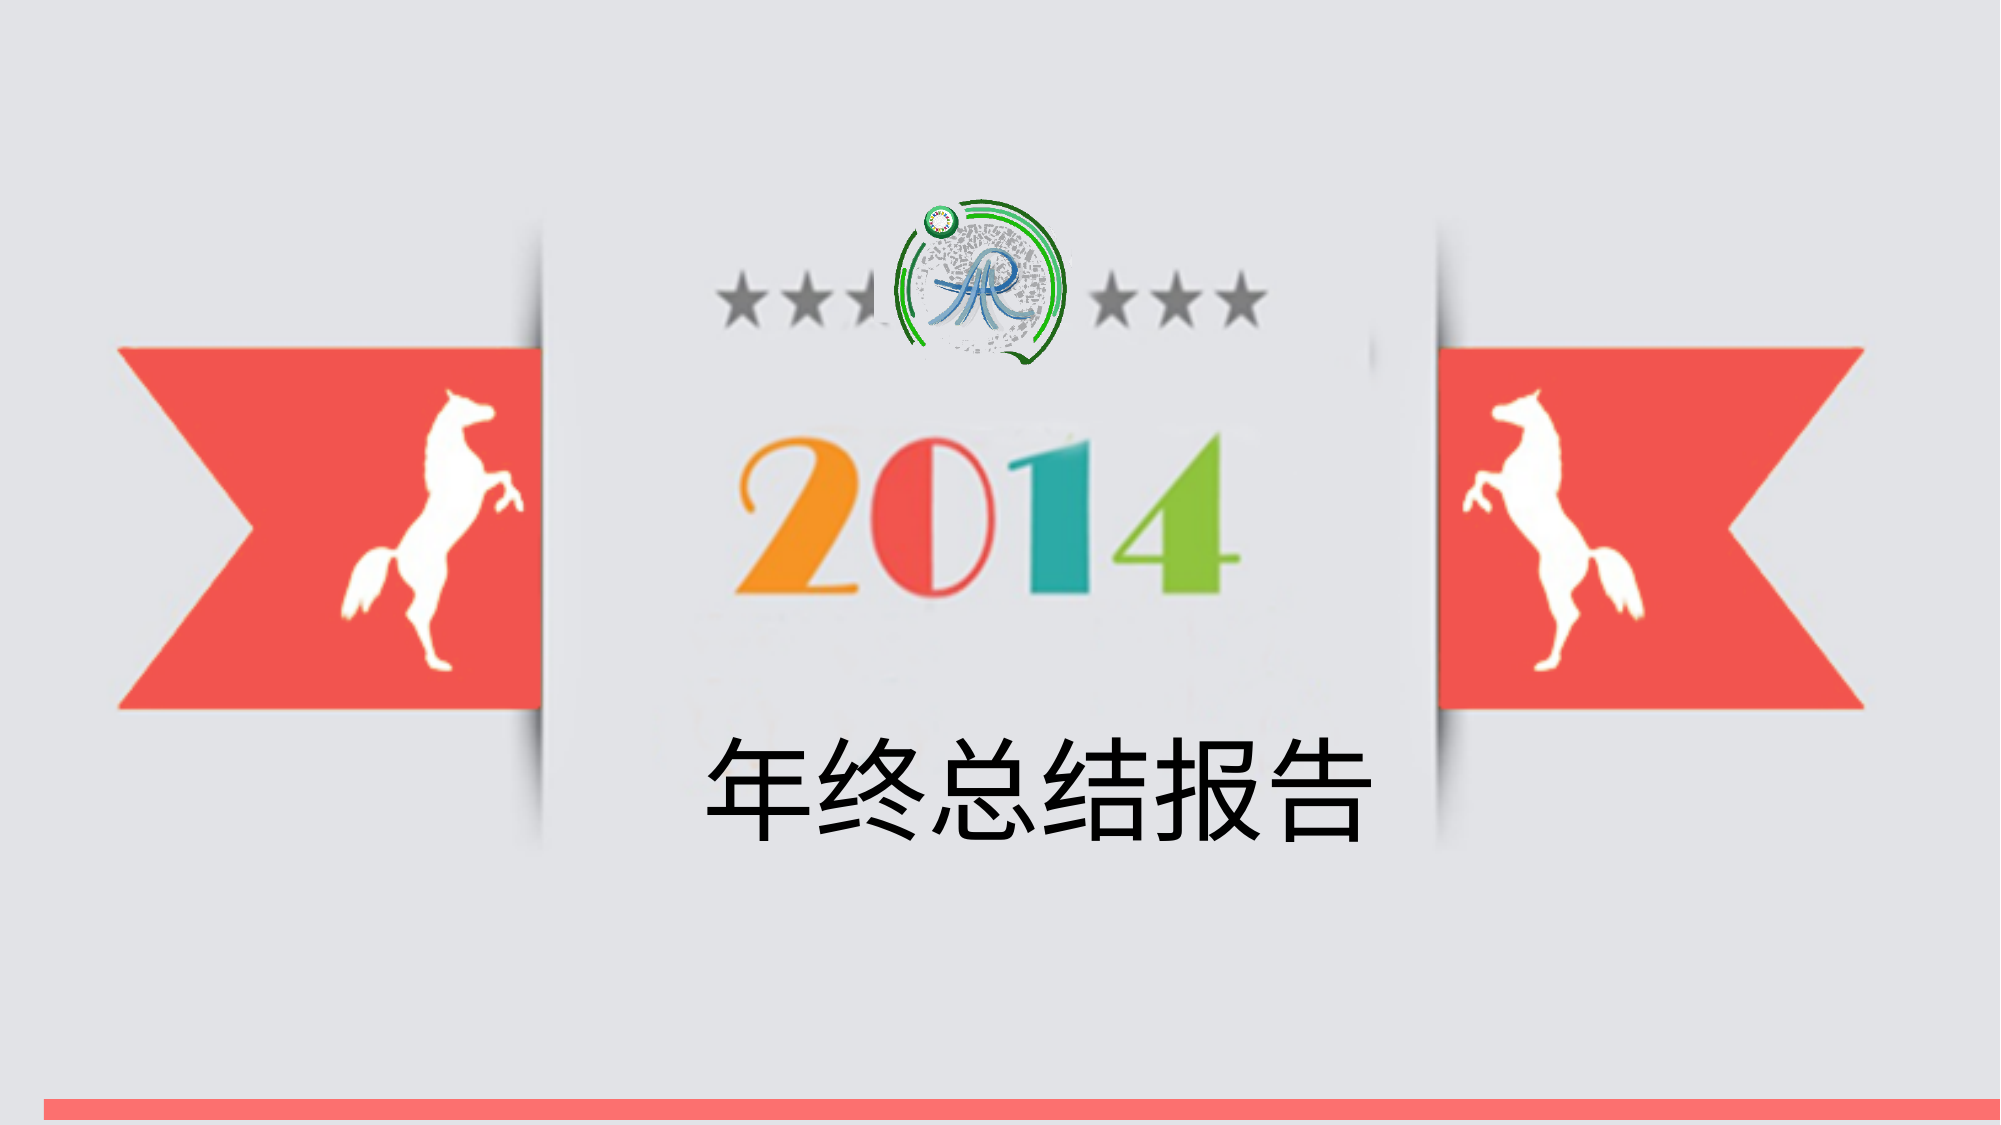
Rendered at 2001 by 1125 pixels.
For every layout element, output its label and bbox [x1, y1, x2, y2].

text_box [43, 1099, 2000, 1120]
picture [100, 117, 1900, 1043]
